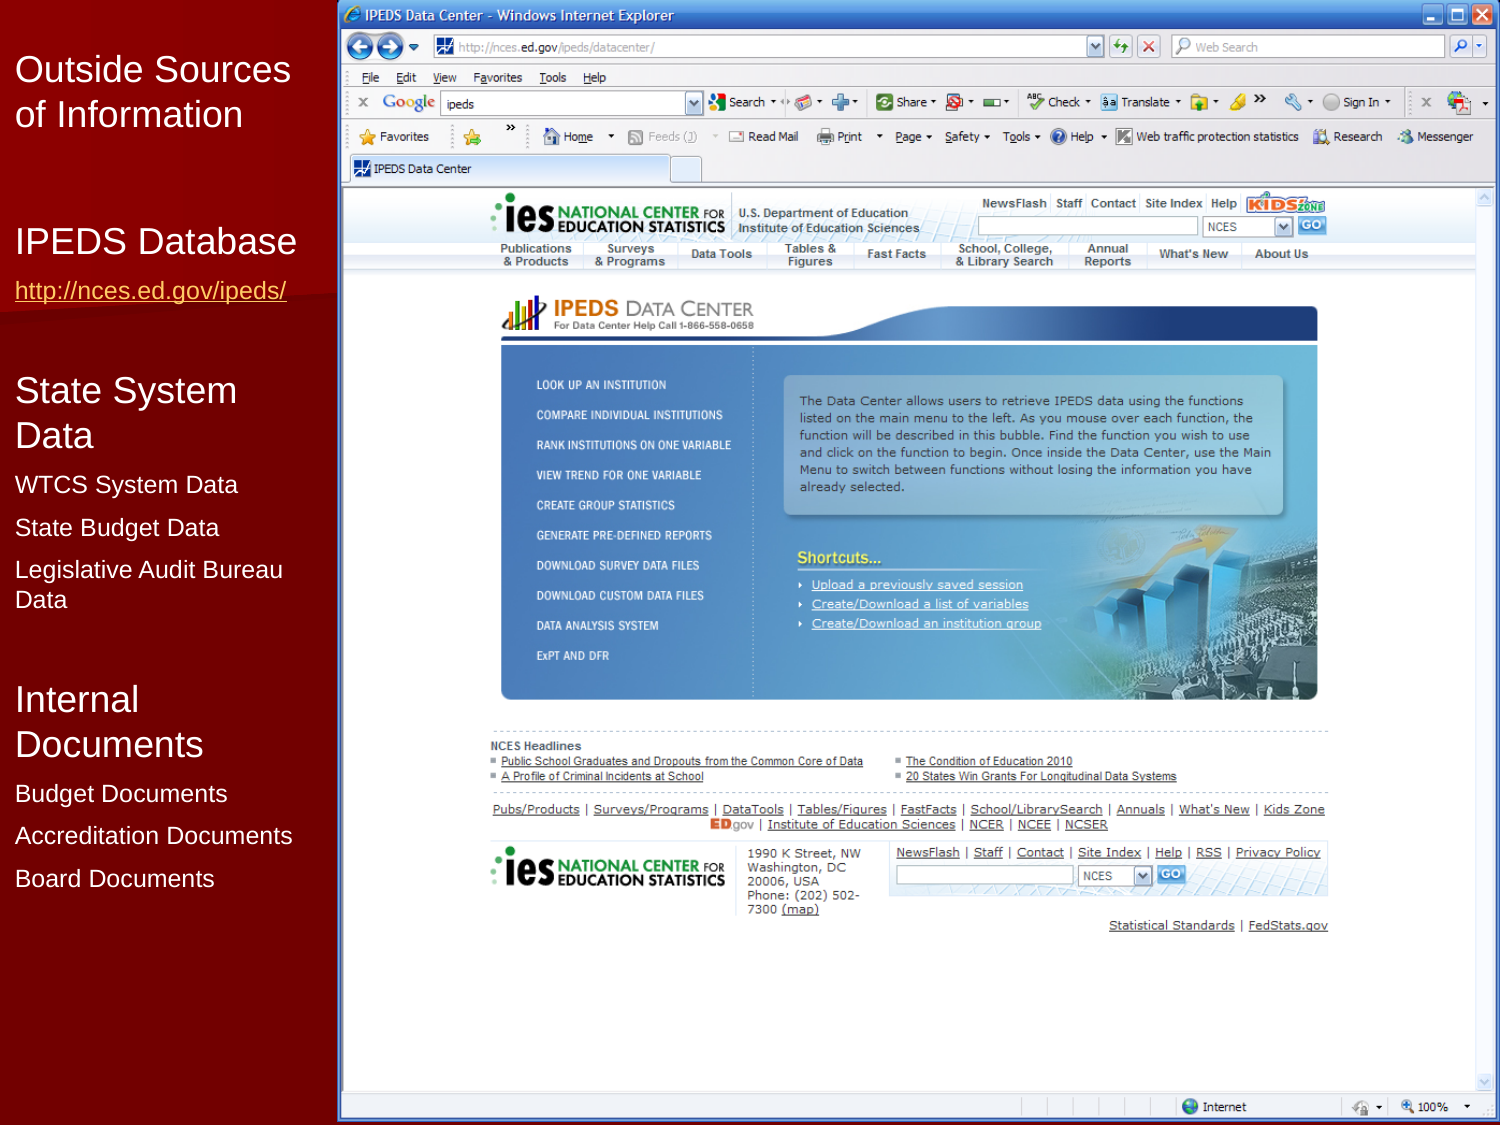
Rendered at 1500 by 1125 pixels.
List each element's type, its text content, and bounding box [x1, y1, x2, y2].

picture [337, 0, 1500, 1123]
text_box Outside Sources of Information IPEDS Database http://nces.ed.gov/ipeds/ State System Data WTCS System Data State Budget Data Legislative Audit Bureau Data Internal Documents Budget Documents Accreditation Documents Board Documents [0, 37, 325, 900]
